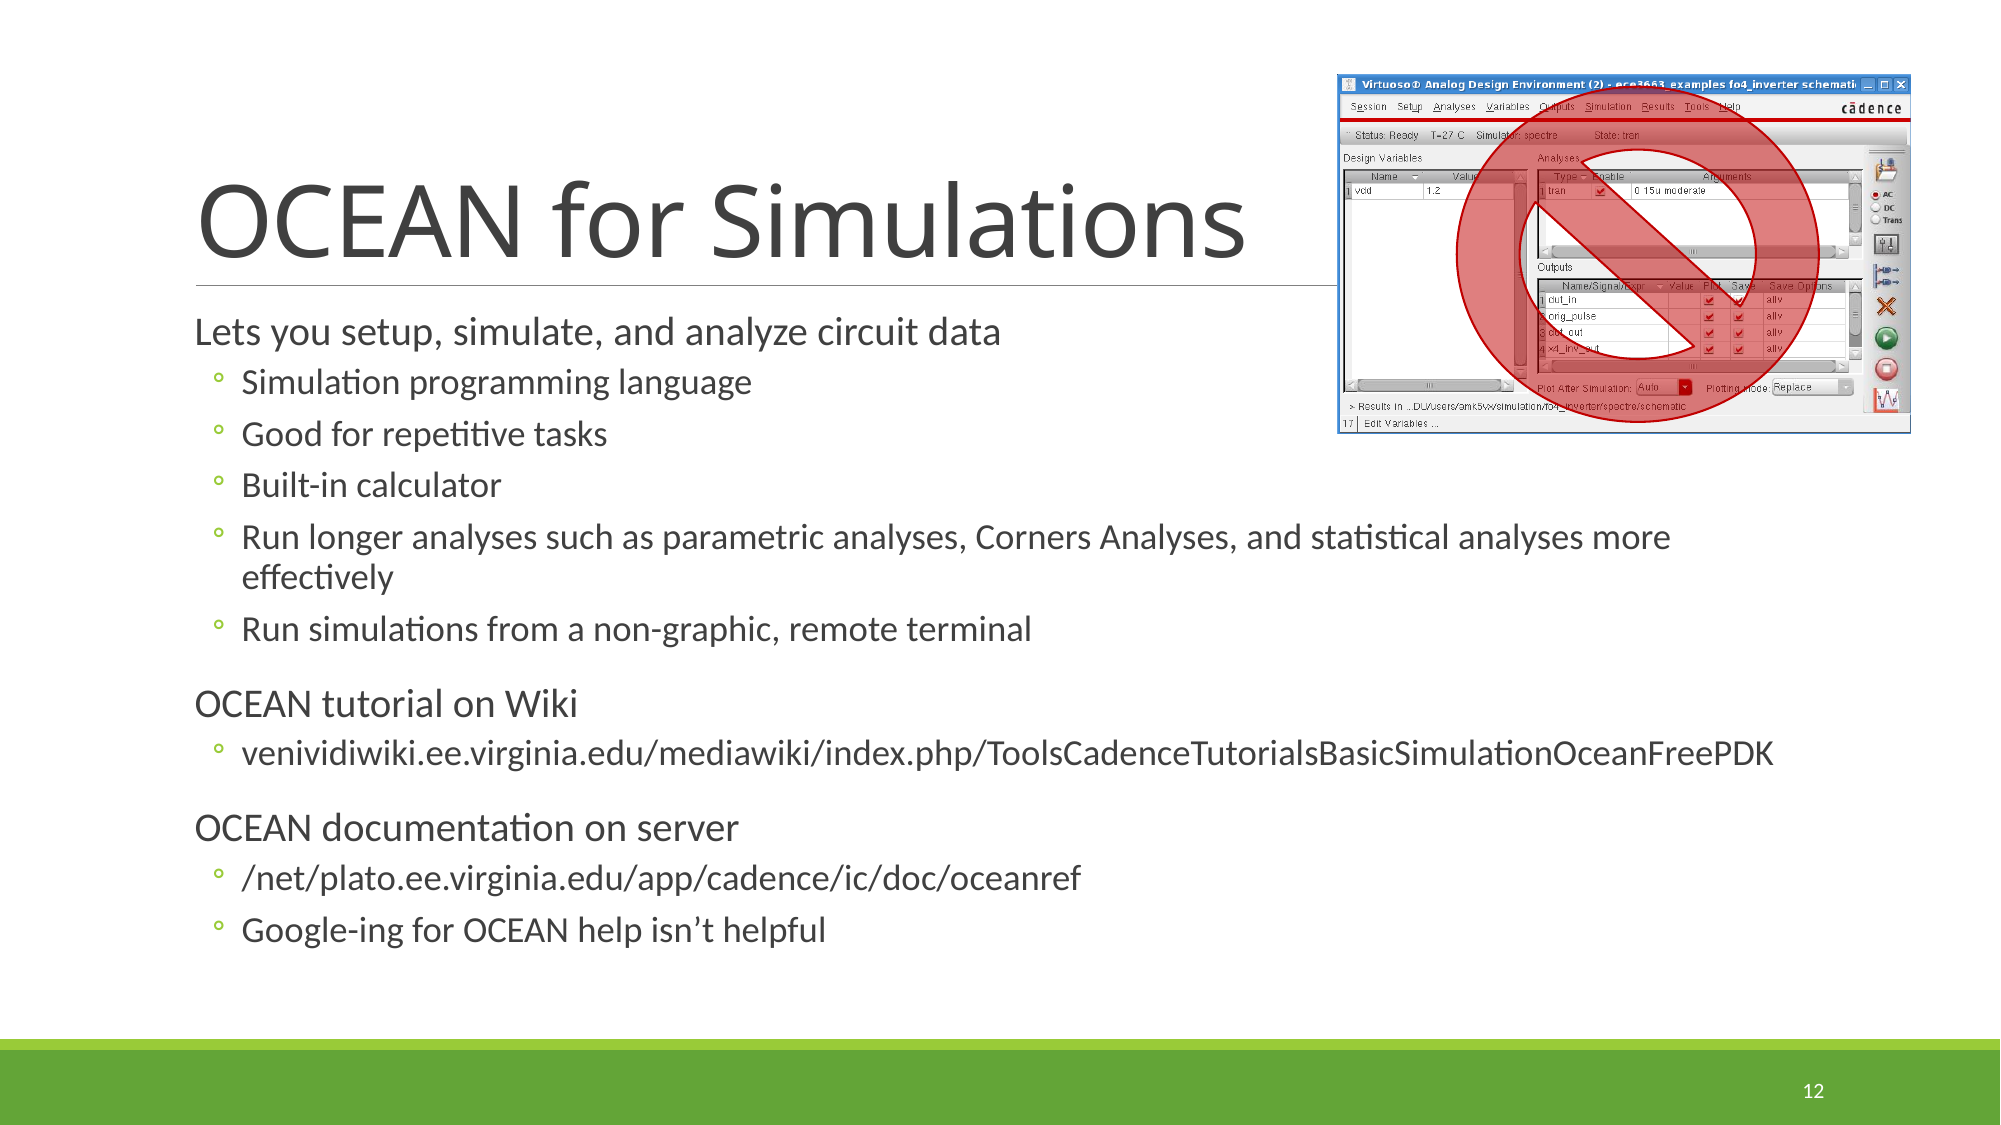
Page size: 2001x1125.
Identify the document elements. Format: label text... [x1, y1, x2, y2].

slide_number 12 [1624, 1059, 1840, 1120]
title OCEAN for Simulations [180, 47, 1830, 285]
list Lets you setup, simulate, and analyze circuit data Simulation programming language Good for repetitive tasks Built-in calculator Run longer analyses such as parametric analyses, Corners Analyses, and statistical analyses more effectively Run simulations from a non-graphic, remote terminal OCEAN tutorial on Wiki venividiwiki.ee.virginia.edu/mediawiki/index.php/ToolsCadenceTutorialsBasicSimulationOceanFreePDK OCEAN documentation on server /net/plato.ee.virginia.edu/app/cadence/ic/doc/oceanref Google-ing for OCEAN help isn’t helpful [180, 302, 1830, 963]
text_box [1336, 74, 1912, 435]
